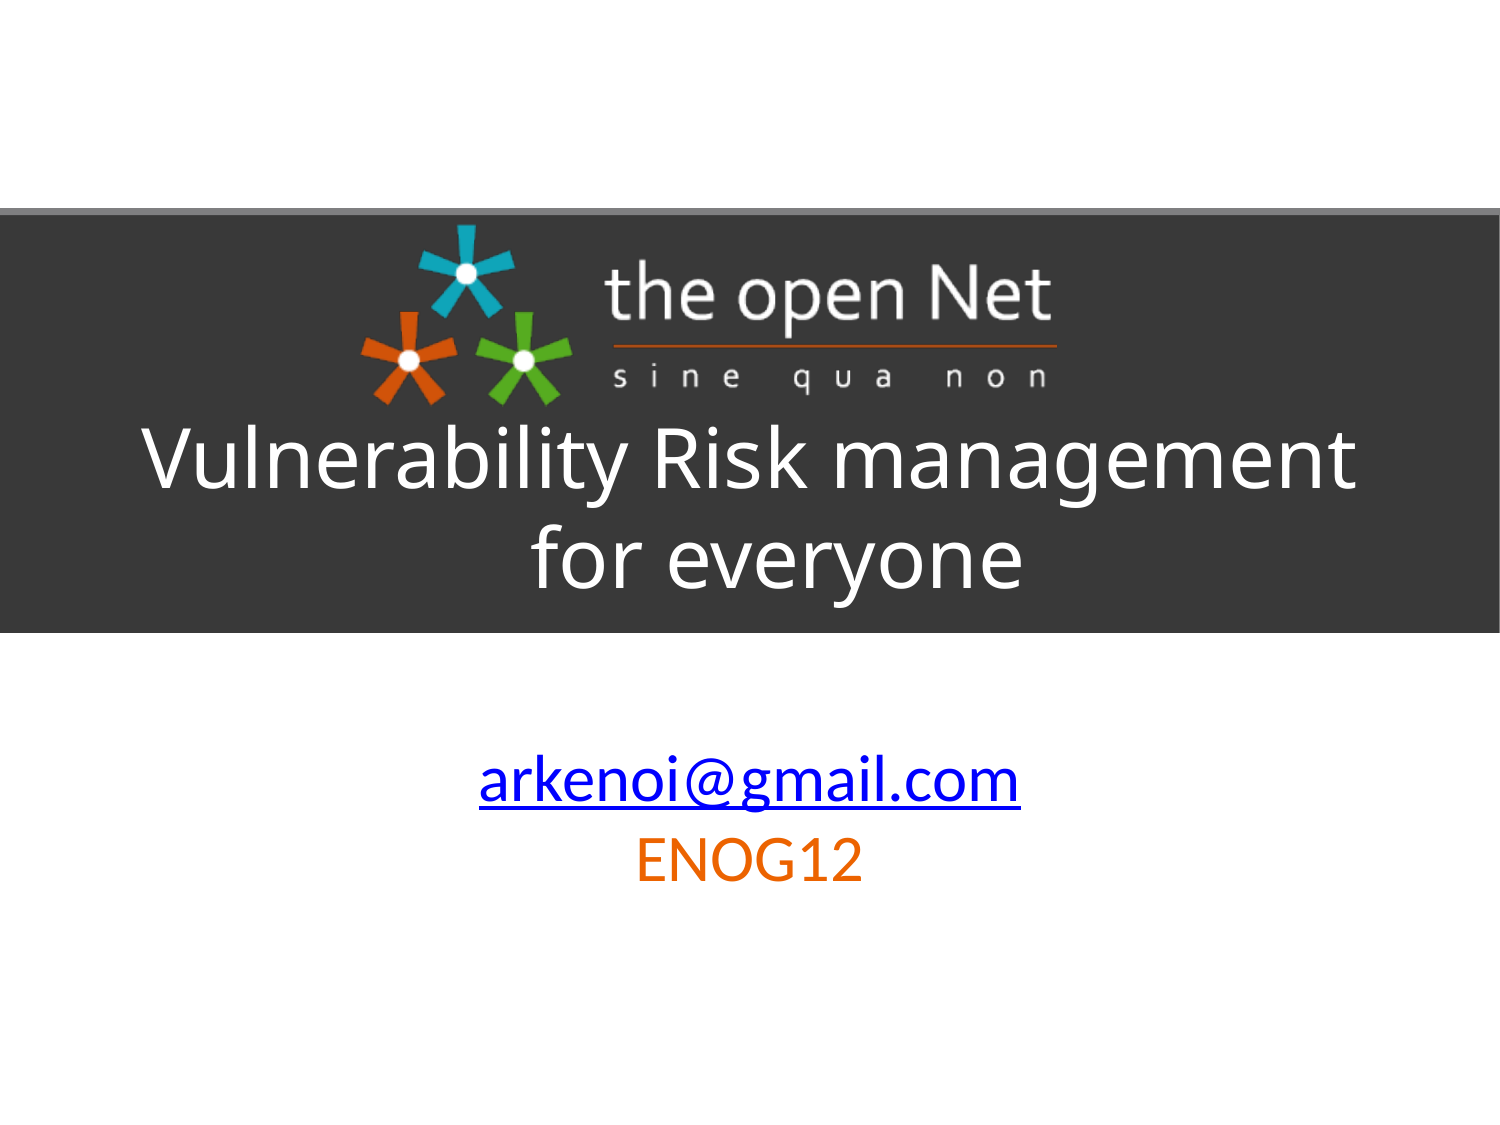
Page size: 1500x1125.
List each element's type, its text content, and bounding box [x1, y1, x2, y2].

text_box [0, 208, 1500, 216]
text_box [0, 216, 1500, 633]
text_box arkenoi@gmail.com ENOG12 [225, 727, 1275, 903]
text_box Vulnerability Risk management for everyone [112, 398, 1388, 613]
picture [359, 224, 1057, 407]
